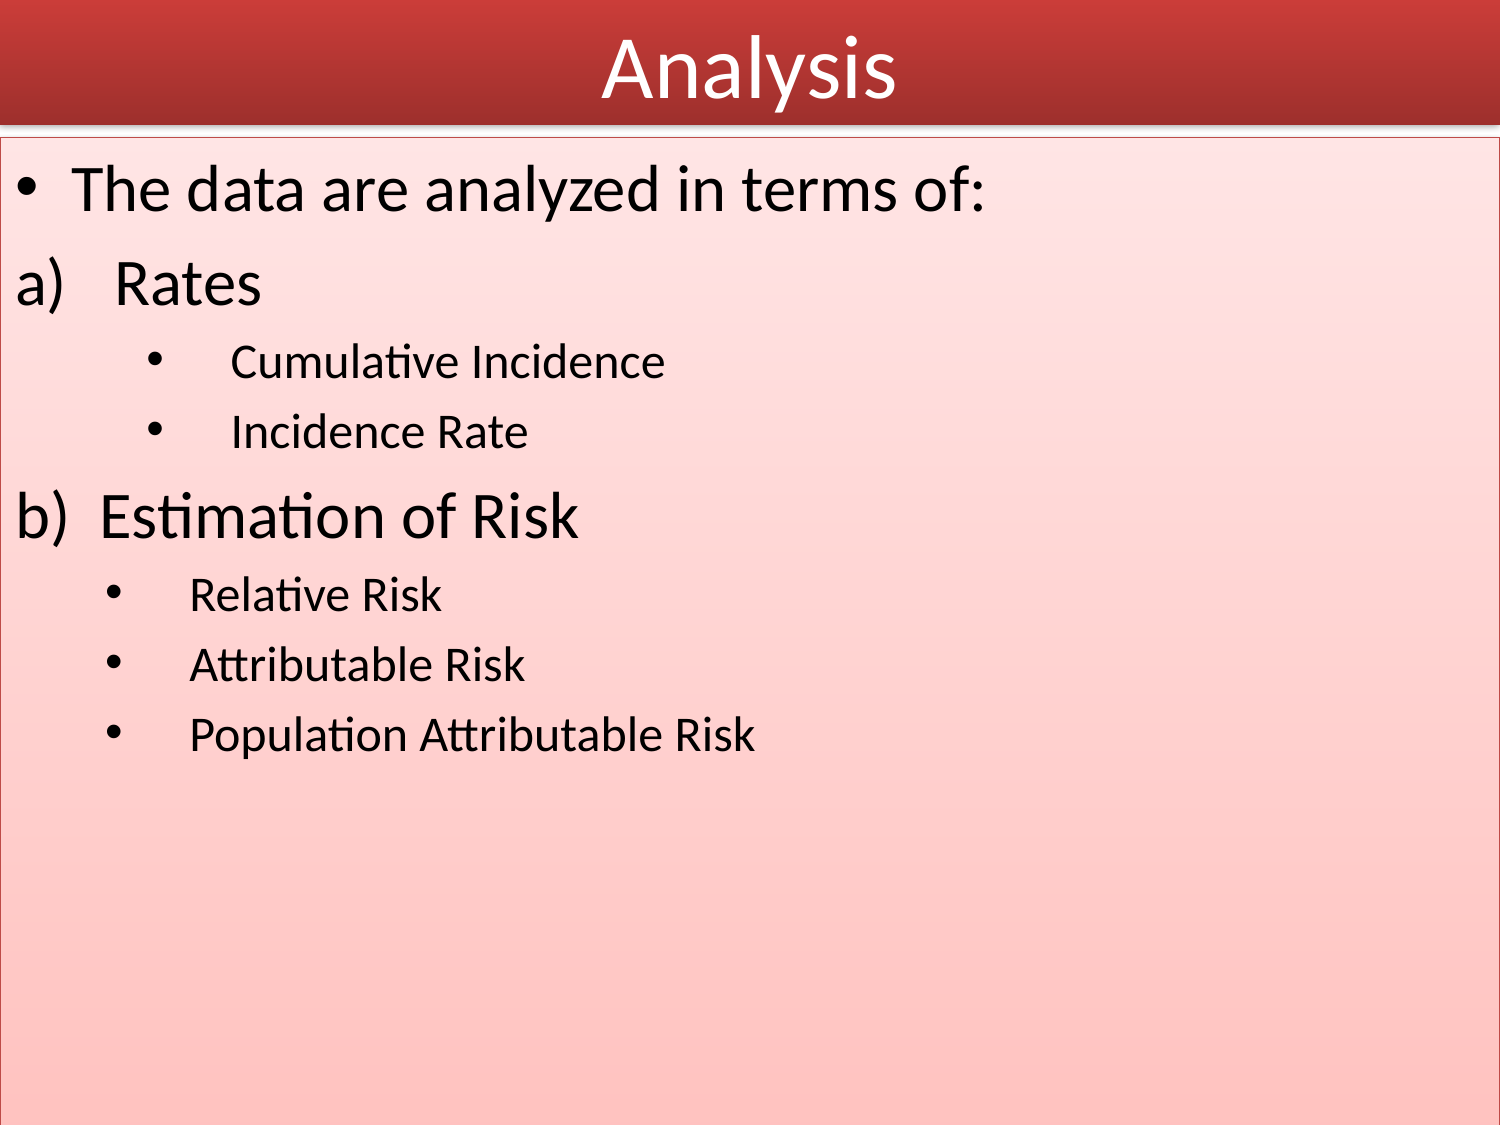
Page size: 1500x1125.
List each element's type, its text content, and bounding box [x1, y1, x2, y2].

list The data are analyzed in terms of: Rates Cumulative Incidence Incidence Rate Estimation of Risk Relative Risk Attributable Risk Population Attributable Risk [0, 137, 1500, 1125]
title Analysis [0, 0, 1500, 125]
